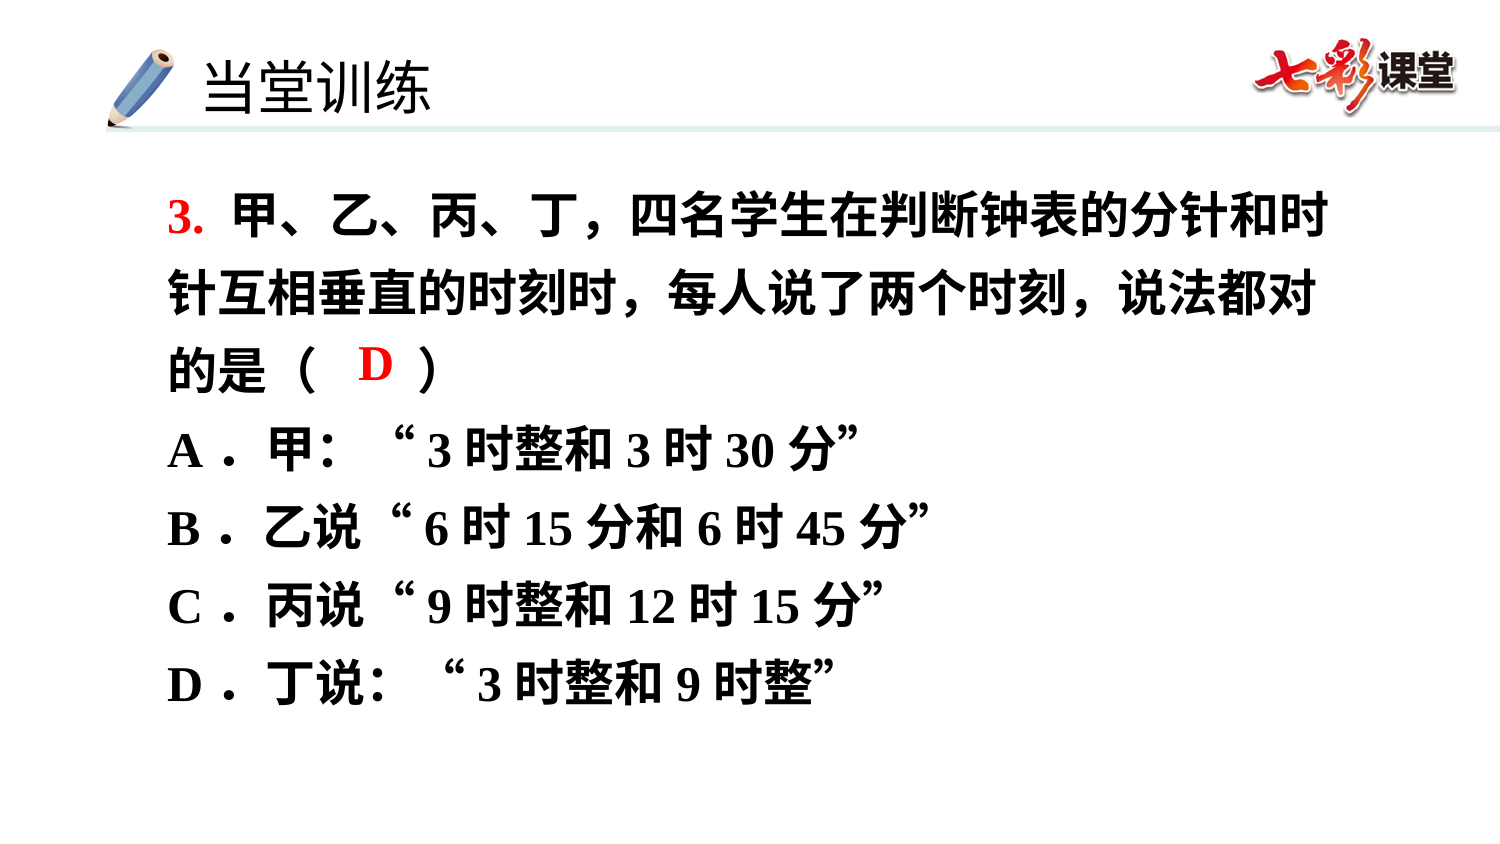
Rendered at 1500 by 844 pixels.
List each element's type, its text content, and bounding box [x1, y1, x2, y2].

picture [1249, 32, 1461, 118]
picture [100, 32, 181, 146]
text_box D [344, 322, 410, 398]
text_box 3. 甲、乙、丙、丁，四名学生在判断钟表的分针和时针互相垂直的时刻时，每人说了两个时刻，说法都对的是（ ） A．甲：“3时整和3时30分” B．乙说“6时15分和6时45分” C．丙说“9时整和12时15分” D．丁说：“3时整和9时整” [152, 158, 1383, 719]
